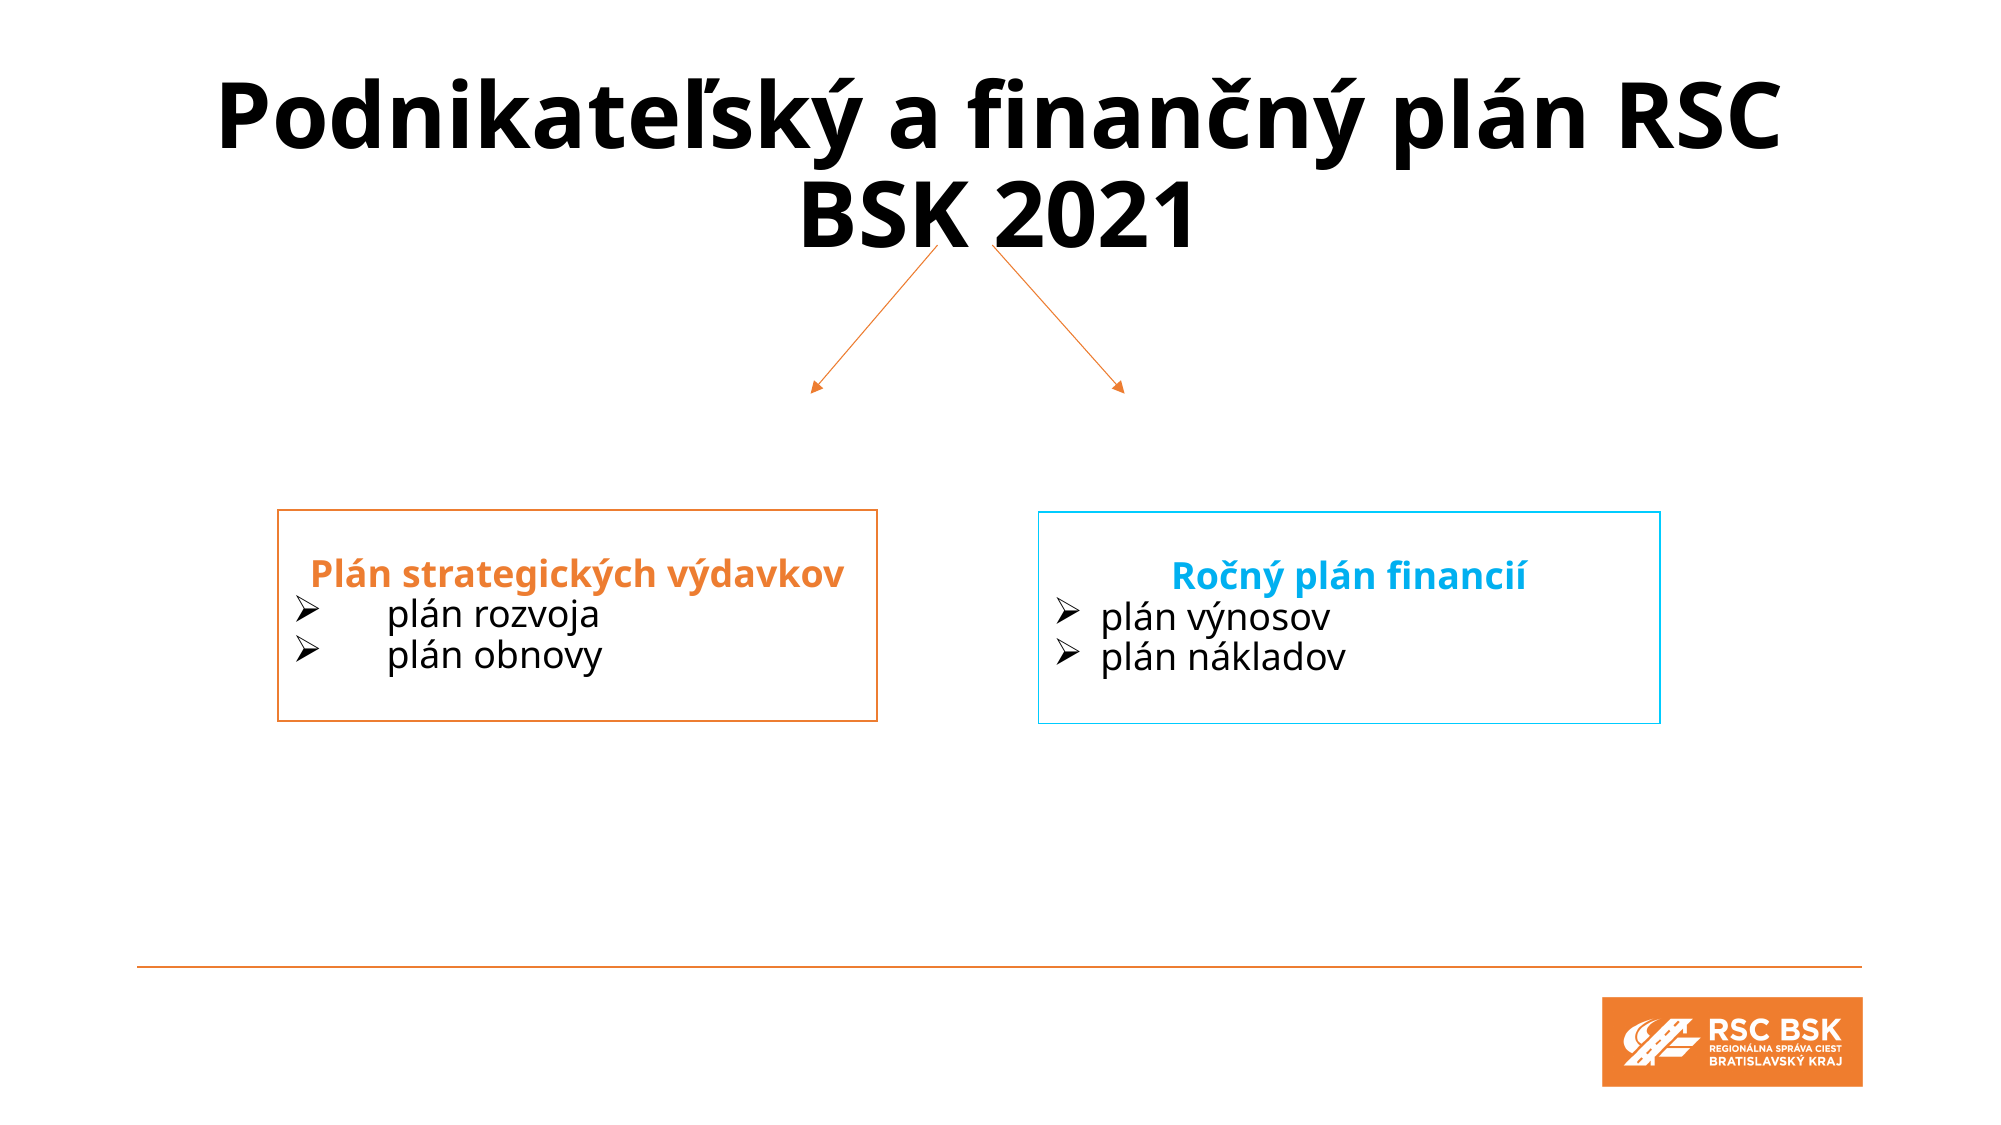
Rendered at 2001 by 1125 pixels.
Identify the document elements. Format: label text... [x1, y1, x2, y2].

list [1602, 997, 1863, 1087]
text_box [992, 244, 1125, 394]
text_box Ročný plán financií plán výnosov plán nákladov [1038, 512, 1660, 724]
title Podnikateľský a finančný plán RSC BSK 2021 [137, 59, 1863, 278]
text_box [810, 245, 938, 394]
text_box Plán strategických výdavkov plán rozvoja plán obnovy [277, 509, 877, 722]
